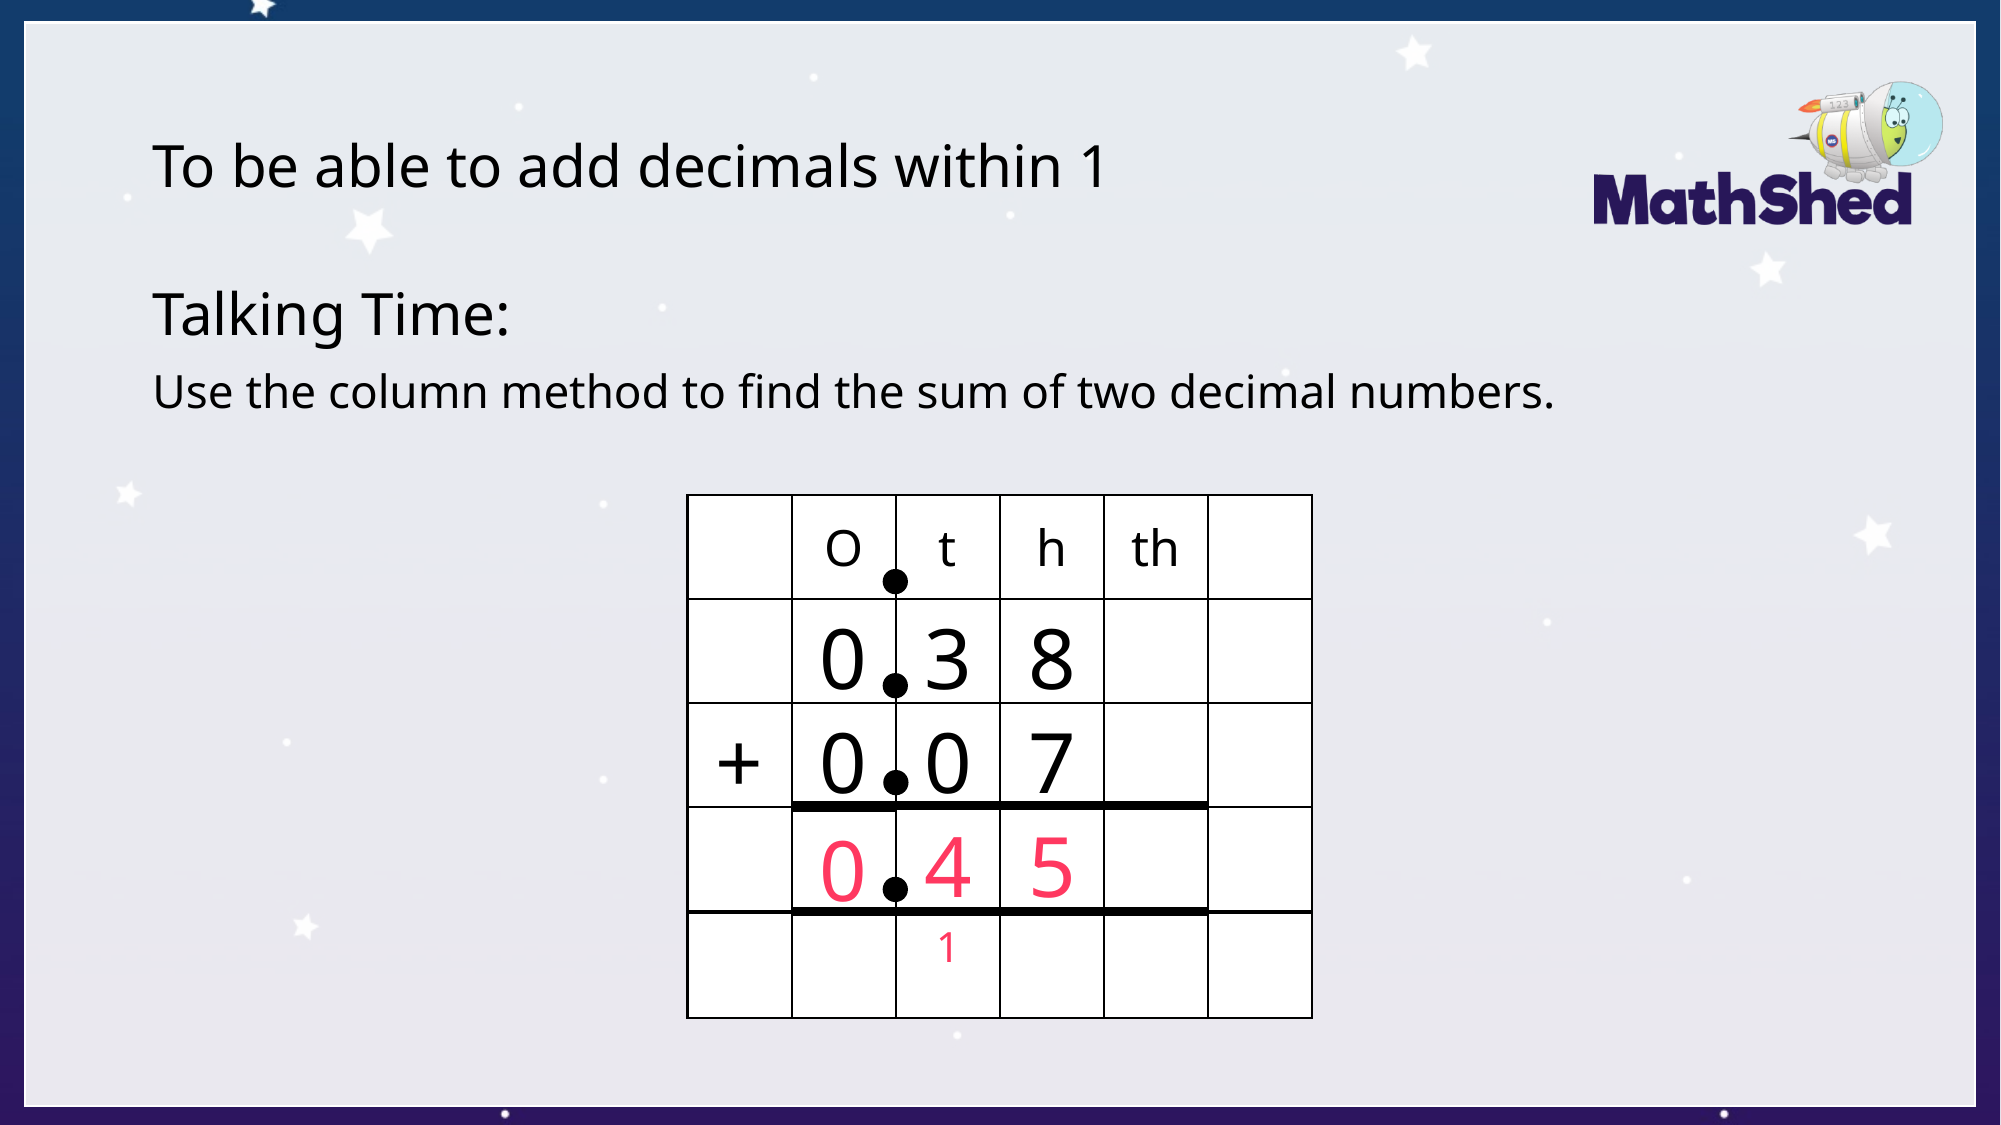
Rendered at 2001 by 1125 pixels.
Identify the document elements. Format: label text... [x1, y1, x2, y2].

text_box O [791, 494, 895, 598]
text_box [1103, 702, 1207, 801]
text_box [882, 568, 908, 595]
text_box [882, 673, 908, 699]
text_box 0 [791, 598, 895, 702]
text_box 4 [897, 810, 999, 907]
text_box [686, 494, 791, 598]
text_box 5 [999, 810, 1103, 907]
text_box [686, 598, 791, 702]
text_box [1103, 598, 1207, 702]
text_box [791, 912, 895, 1019]
title To be able to add decimals within 1 [137, 59, 1578, 277]
text_box [1103, 810, 1207, 907]
text_box 7 [999, 702, 1103, 801]
text_box [1207, 702, 1313, 806]
text_box [1207, 494, 1313, 598]
text_box [686, 912, 791, 1019]
text_box 0 [895, 702, 999, 801]
text_box + [686, 702, 791, 806]
text_box [882, 876, 908, 903]
text_box [1103, 916, 1207, 1019]
text_box 8 [999, 598, 1103, 702]
text_box [686, 806, 791, 912]
text_box 0 [791, 810, 897, 909]
text_box 0 [791, 702, 895, 801]
text_box [883, 769, 909, 796]
text_box th [1103, 494, 1207, 598]
text_box [1207, 912, 1313, 1019]
picture [0, 0, 2001, 1125]
list Talking Time: Use the column method to find the sum of two decimal numbers. [137, 277, 1863, 992]
text_box [1207, 598, 1313, 702]
text_box 1 [895, 916, 999, 1019]
text_box 3 [895, 598, 999, 702]
text_box [1207, 806, 1313, 912]
text_box t [895, 494, 999, 598]
text_box [999, 916, 1103, 1019]
text_box h [999, 494, 1103, 598]
